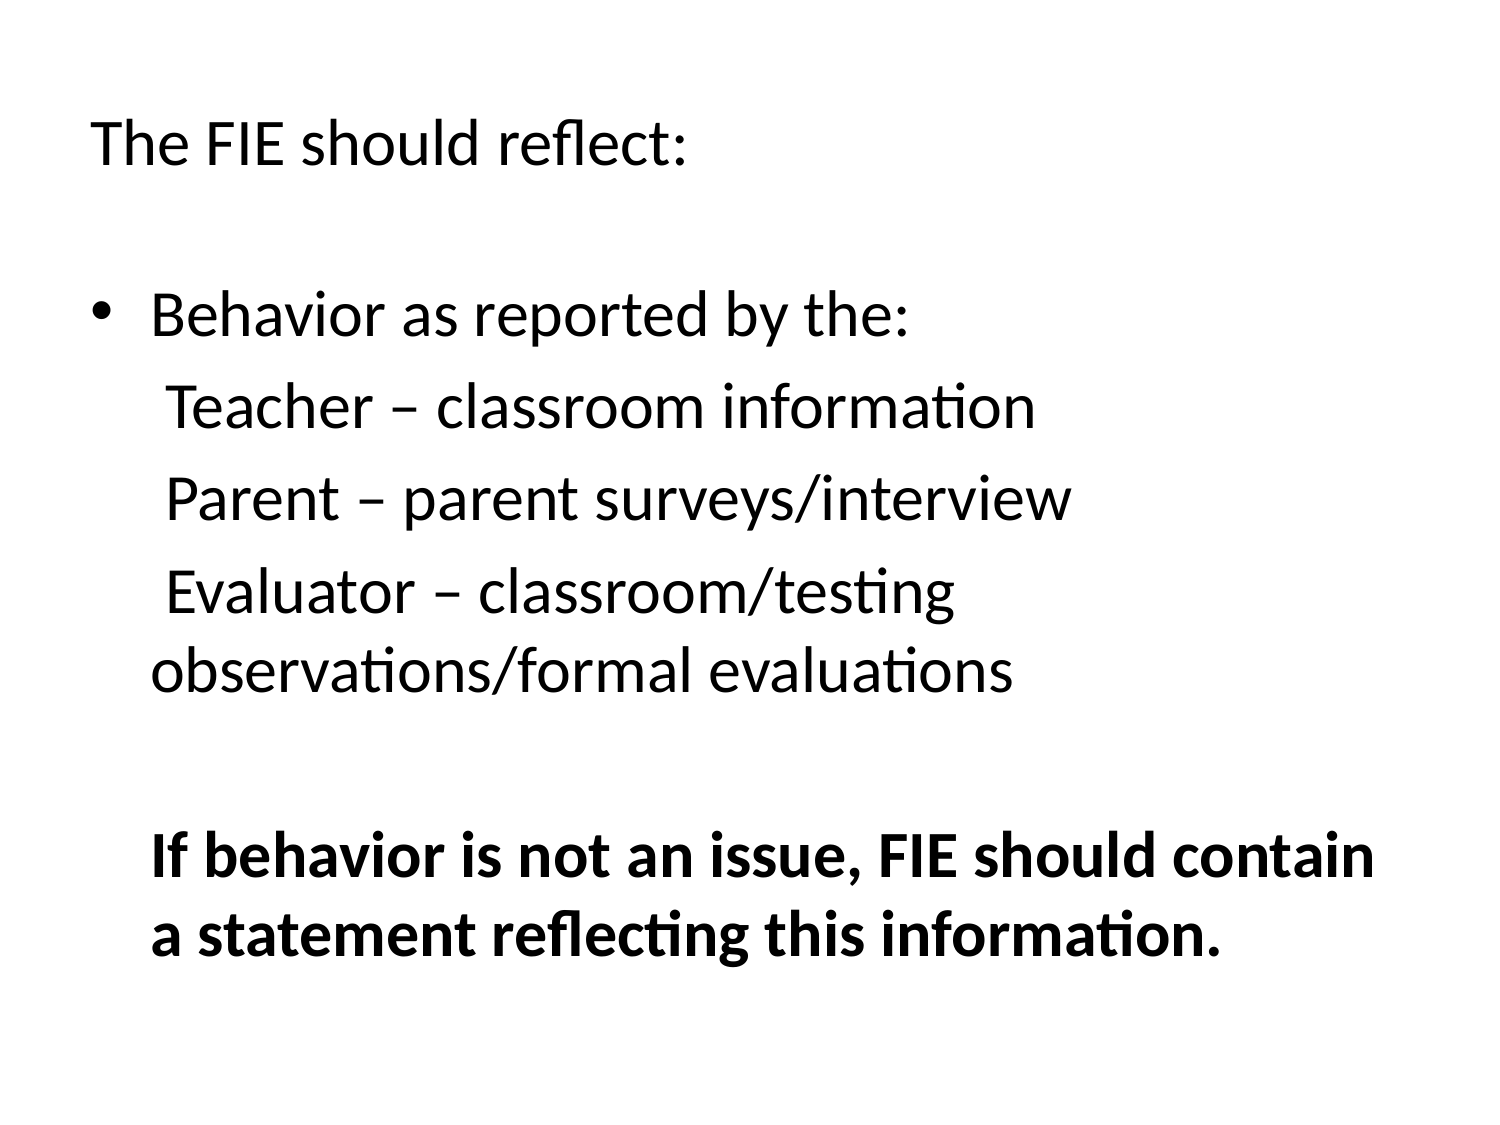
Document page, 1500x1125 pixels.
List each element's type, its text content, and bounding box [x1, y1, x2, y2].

title The FIE should reflect: [75, 45, 1425, 233]
list Behavior as reported by the: Teacher – classroom information Parent – parent surveys/interview Evaluator – classroom/testing observations/formal evaluations If behavior is not an issue, FIE should contain a statement reflecting this information. [75, 262, 1425, 1005]
